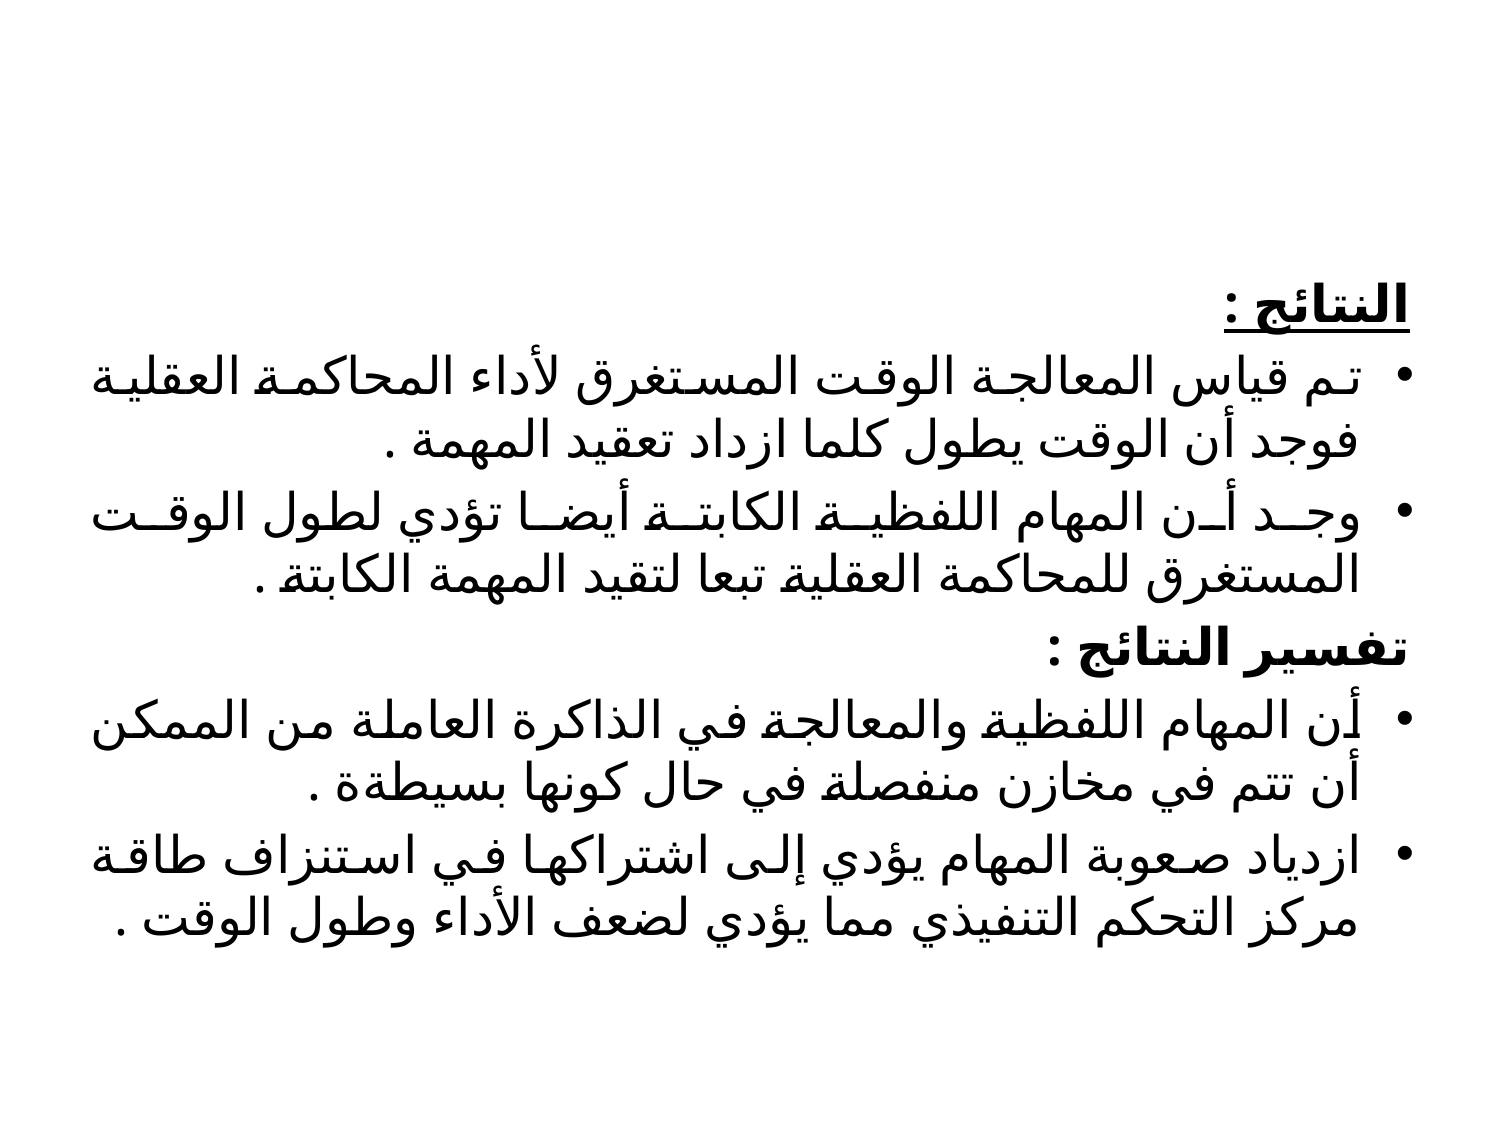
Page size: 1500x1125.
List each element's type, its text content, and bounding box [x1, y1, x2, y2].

list النتائج : تم قياس المعالجة الوقت المستغرق لأداء المحاكمة العقلية فوجد أن الوقت يطول كلما ازداد تعقيد المهمة . وجد أن المهام اللفظية الكابتة أيضا تؤدي لطول الوقت المستغرق للمحاكمة العقلية تبعا لتقيد المهمة الكابتة . تفسير النتائج : أن المهام اللفظية والمعالجة في الذاكرة العاملة من الممكن أن تتم في مخازن منفصلة في حال كونها بسيطةة . ازدياد صعوبة المهام يؤدي إلى اشتراكها في استنزاف طاقة مركز التحكم التنفيذي مما يؤدي لضعف الأداء وطول الوقت . [75, 262, 1425, 1005]
